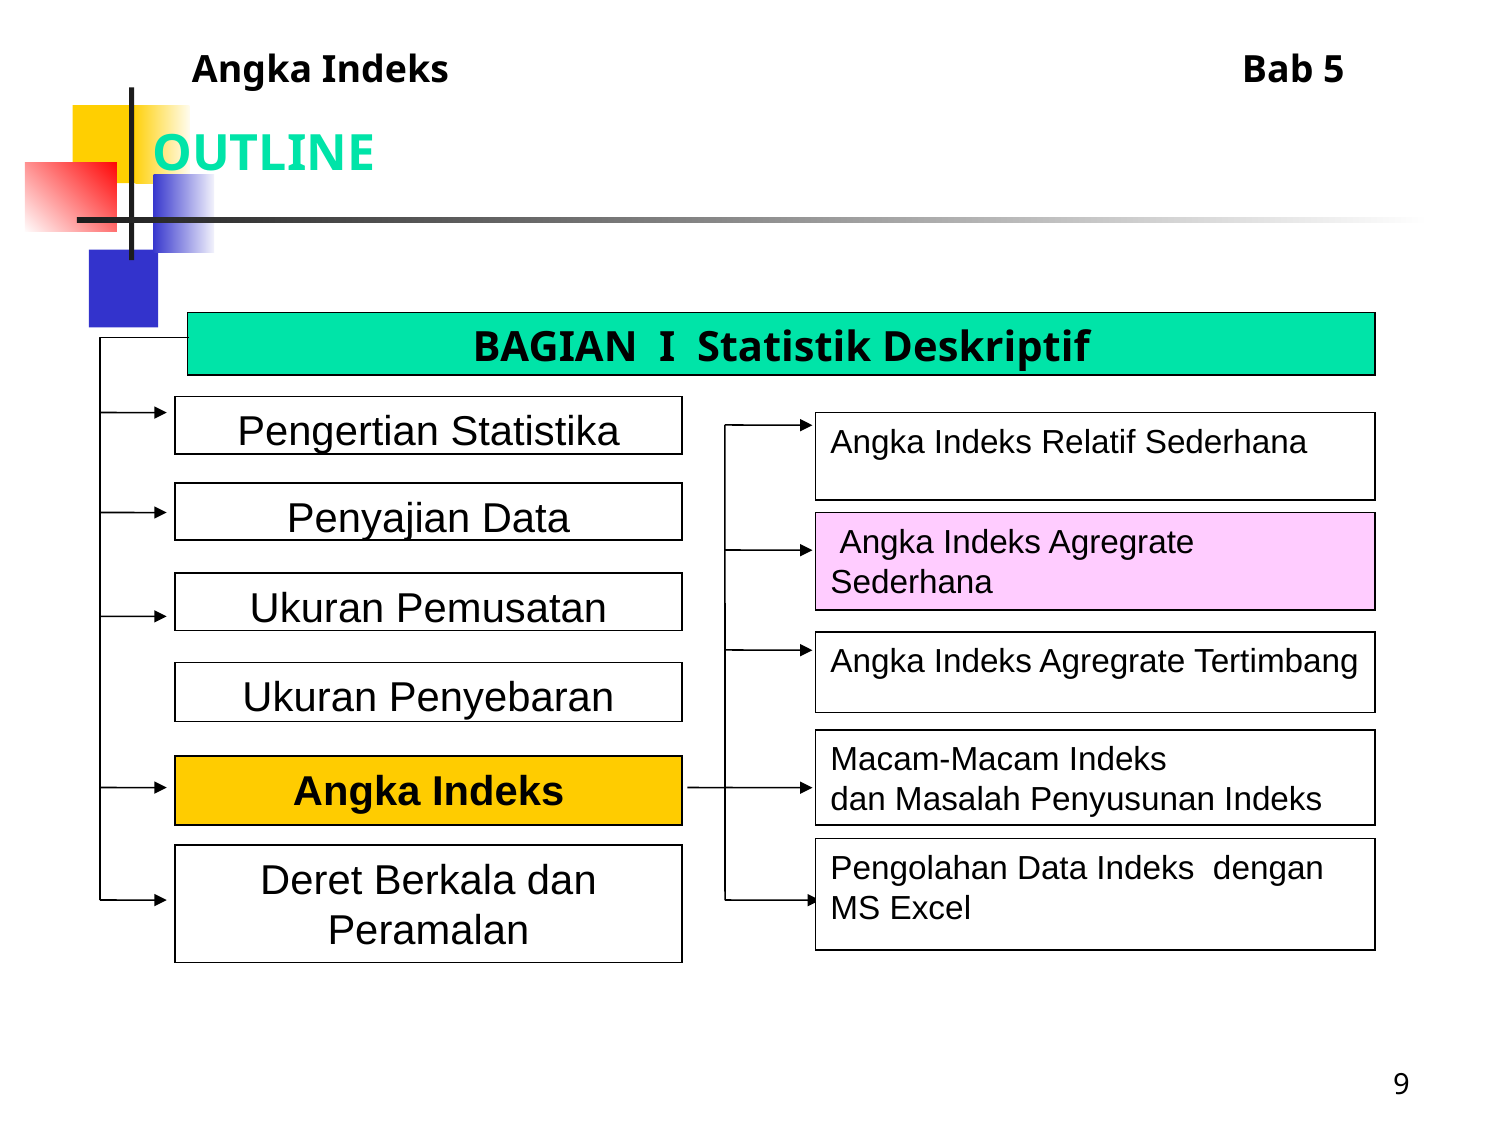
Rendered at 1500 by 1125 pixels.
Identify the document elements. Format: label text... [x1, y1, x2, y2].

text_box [99, 312, 1376, 963]
text_box Angka Indeks Bab 5 [177, 37, 1360, 98]
title OUTLINE [137, 99, 1417, 188]
slide_number 9 [1112, 1037, 1426, 1113]
